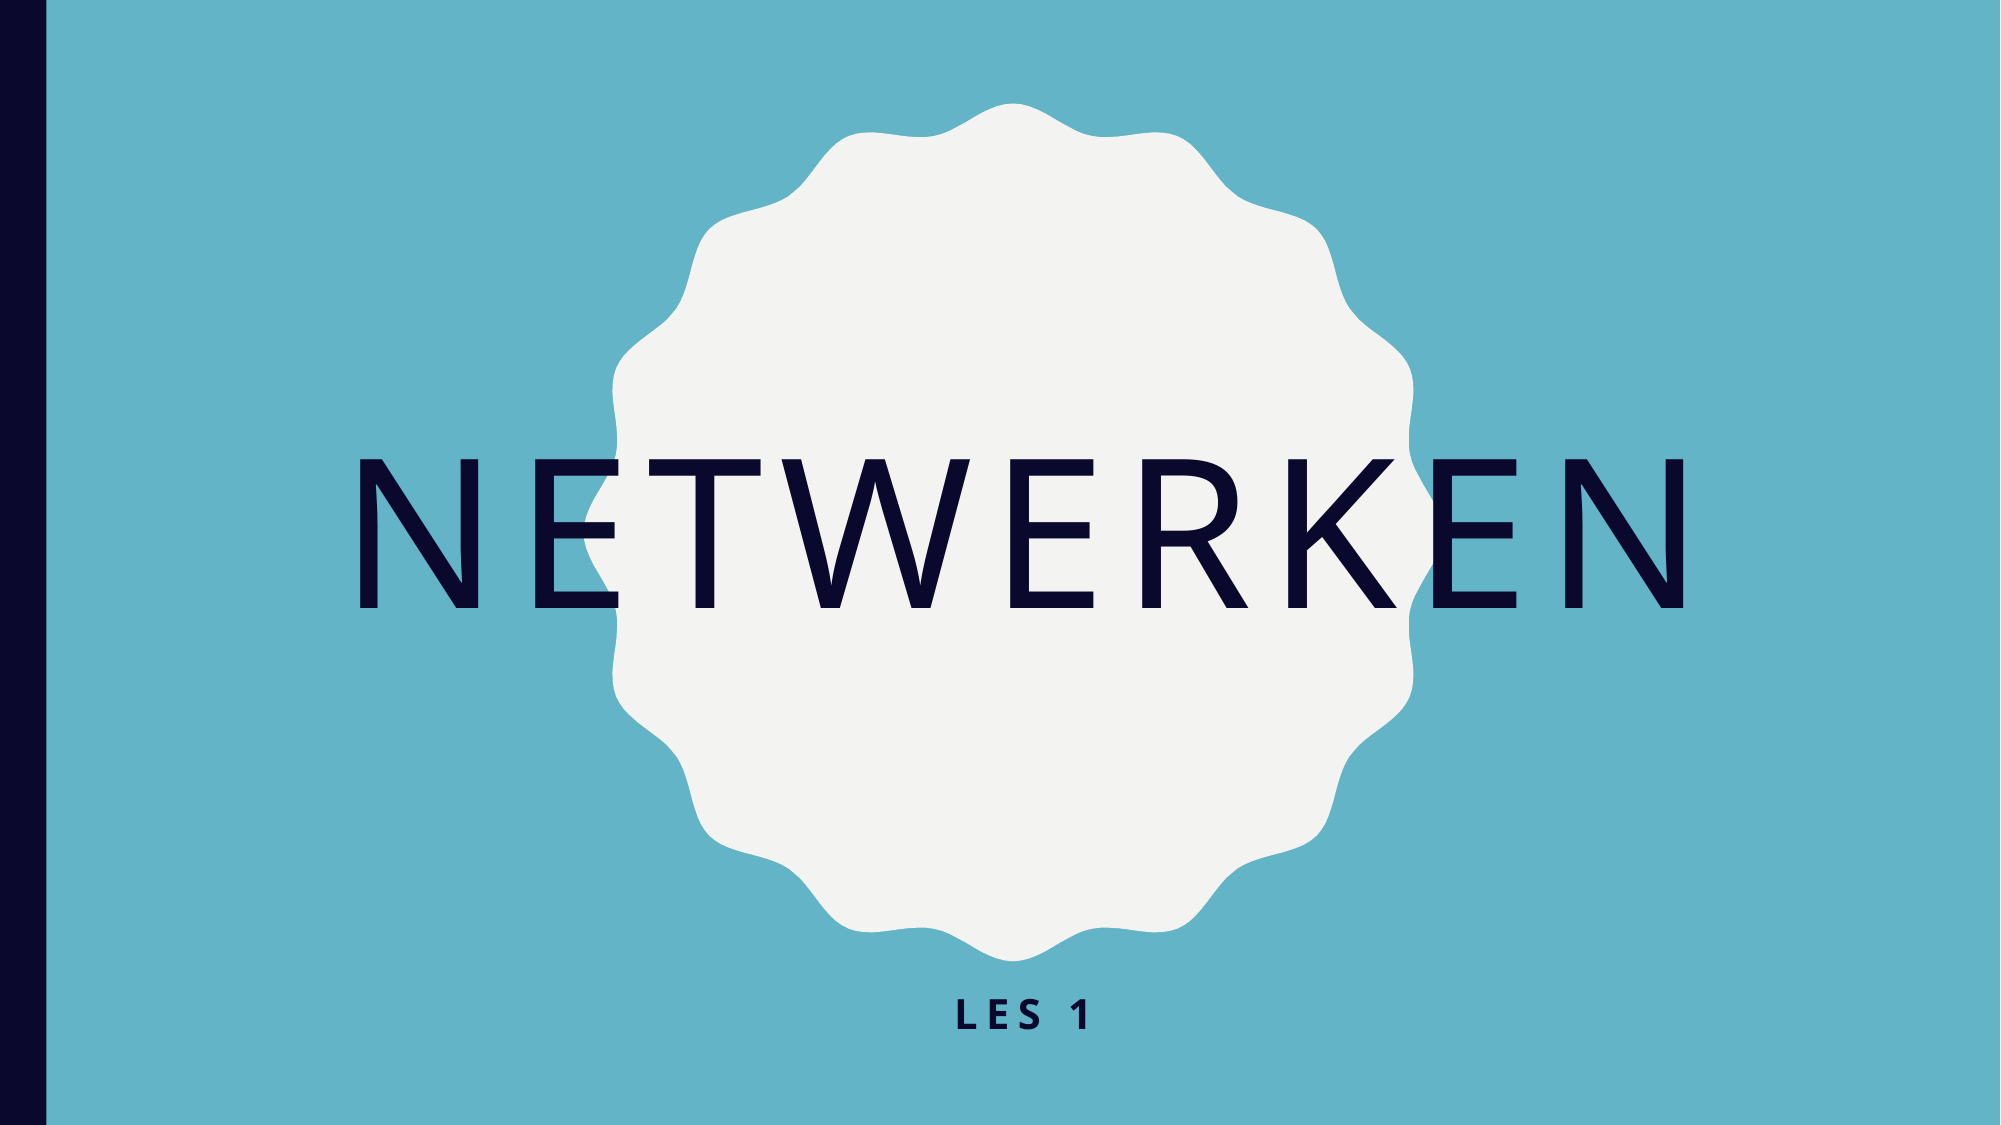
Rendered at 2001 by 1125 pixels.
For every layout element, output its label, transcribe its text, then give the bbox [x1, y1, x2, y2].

title Netwerken [176, 180, 1870, 902]
subtitle Les 1 [363, 980, 1684, 1103]
